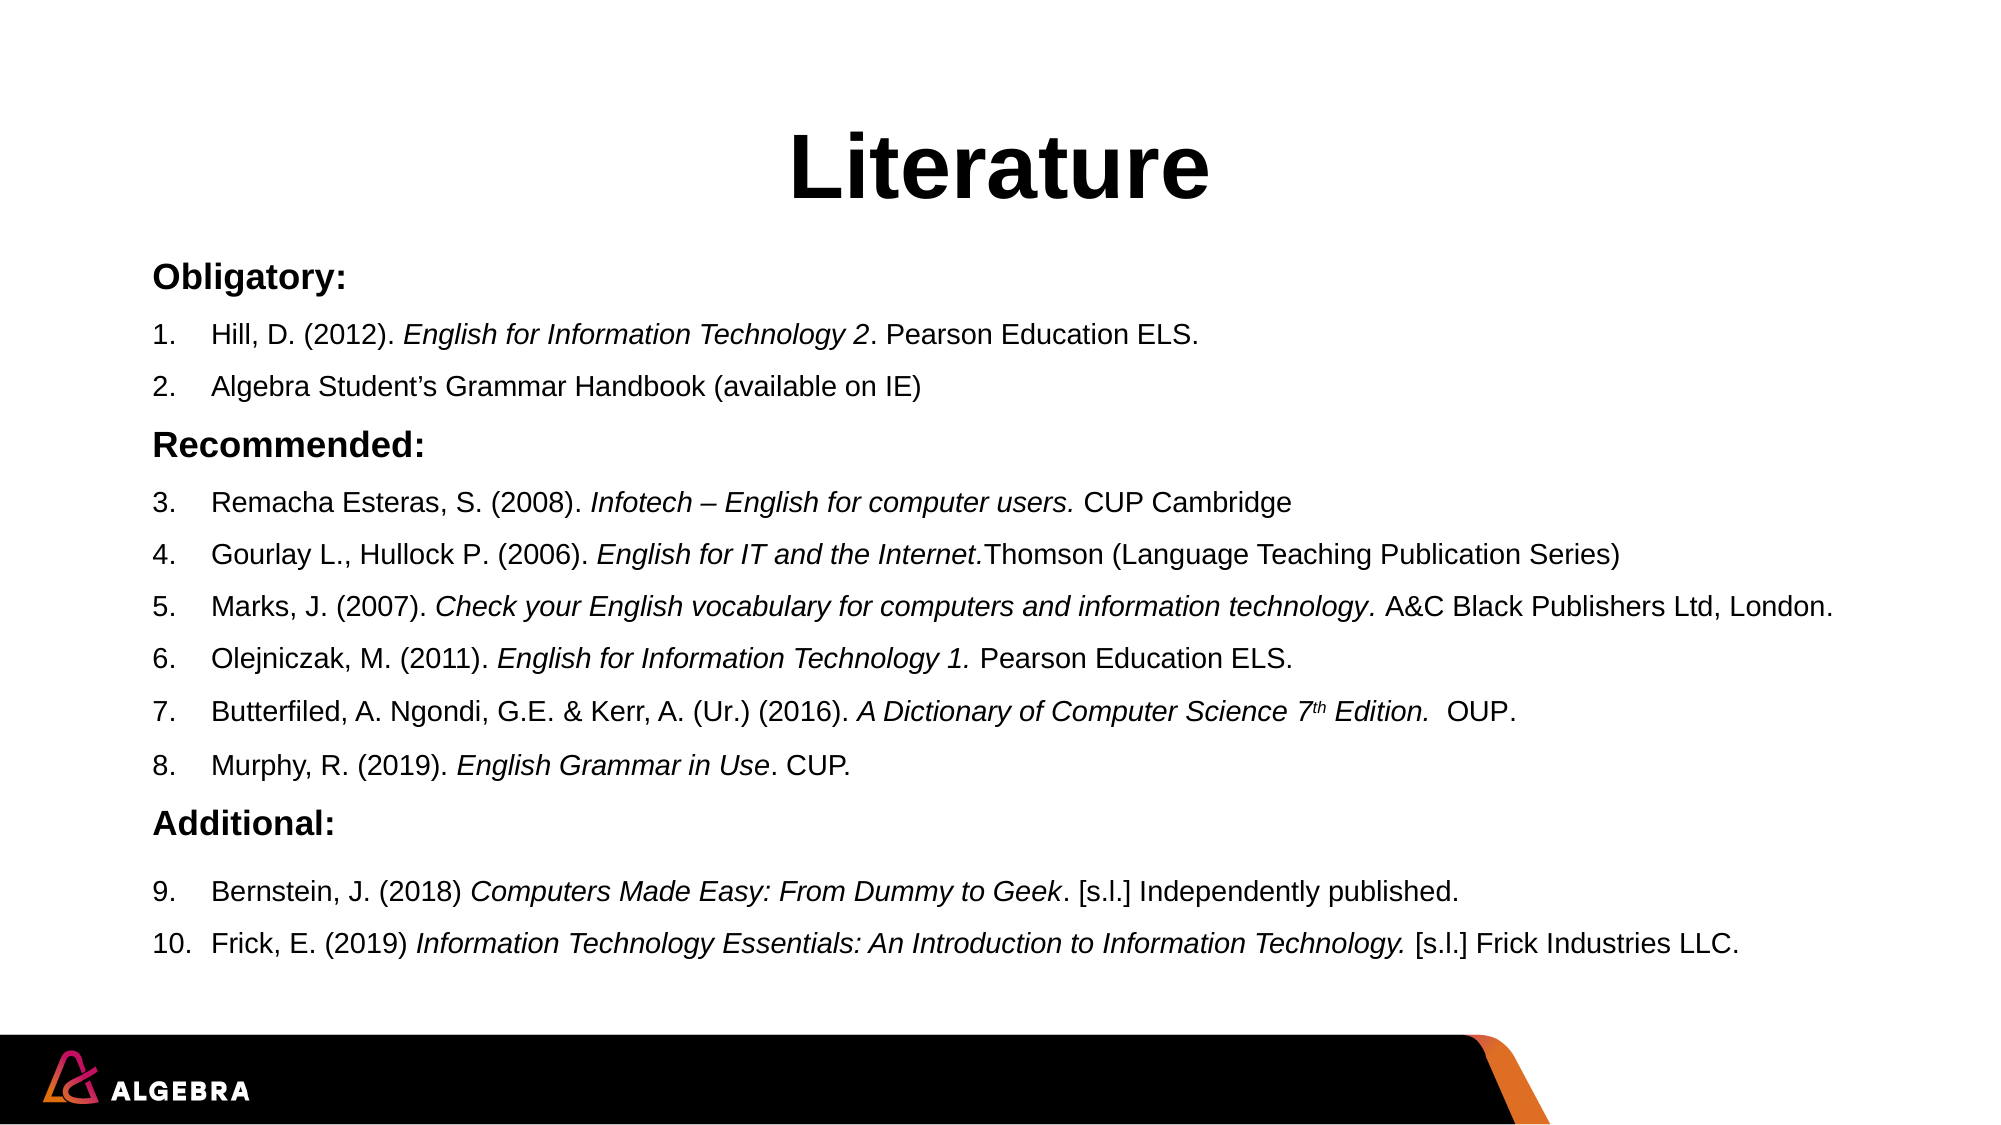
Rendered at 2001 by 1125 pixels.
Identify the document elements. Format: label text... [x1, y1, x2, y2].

list Obligatory: Hill, D. (2012). English for Information Technology 2. Pearson Education ELS. Algebra Student’s Grammar Handbook (available on IE) Recommended: Remacha Esteras, S. (2008). Infotech – English for computer users. CUP Cambridge Gourlay L., Hullock P. (2006). English for IT and the Internet.Thomson (Language Teaching Publication Series) Marks, J. (2007). Check your English vocabulary for computers and information technology. A&C Black Publishers Ltd, London. Olejniczak, M. (2011). English for Information Technology 1. Pearson Education ELS. Butterfiled, A. Ngondi, G.E. & Kerr, A. (Ur.) (2016). A Dictionary of Computer Science 7th Edition. OUP. Murphy, R. (2019). English Grammar in Use. CUP. Additional: Bernstein, J. (2018) Computers Made Easy: From Dummy to Geek. [s.l.] Independently published. Frick, E. (2019) Information Technology Essentials: An Introduction to Information Technology. [s.l.] Frick Industries LLC. [137, 242, 1863, 1014]
title Literature [137, 59, 1863, 242]
picture [0, 1034, 1733, 1125]
